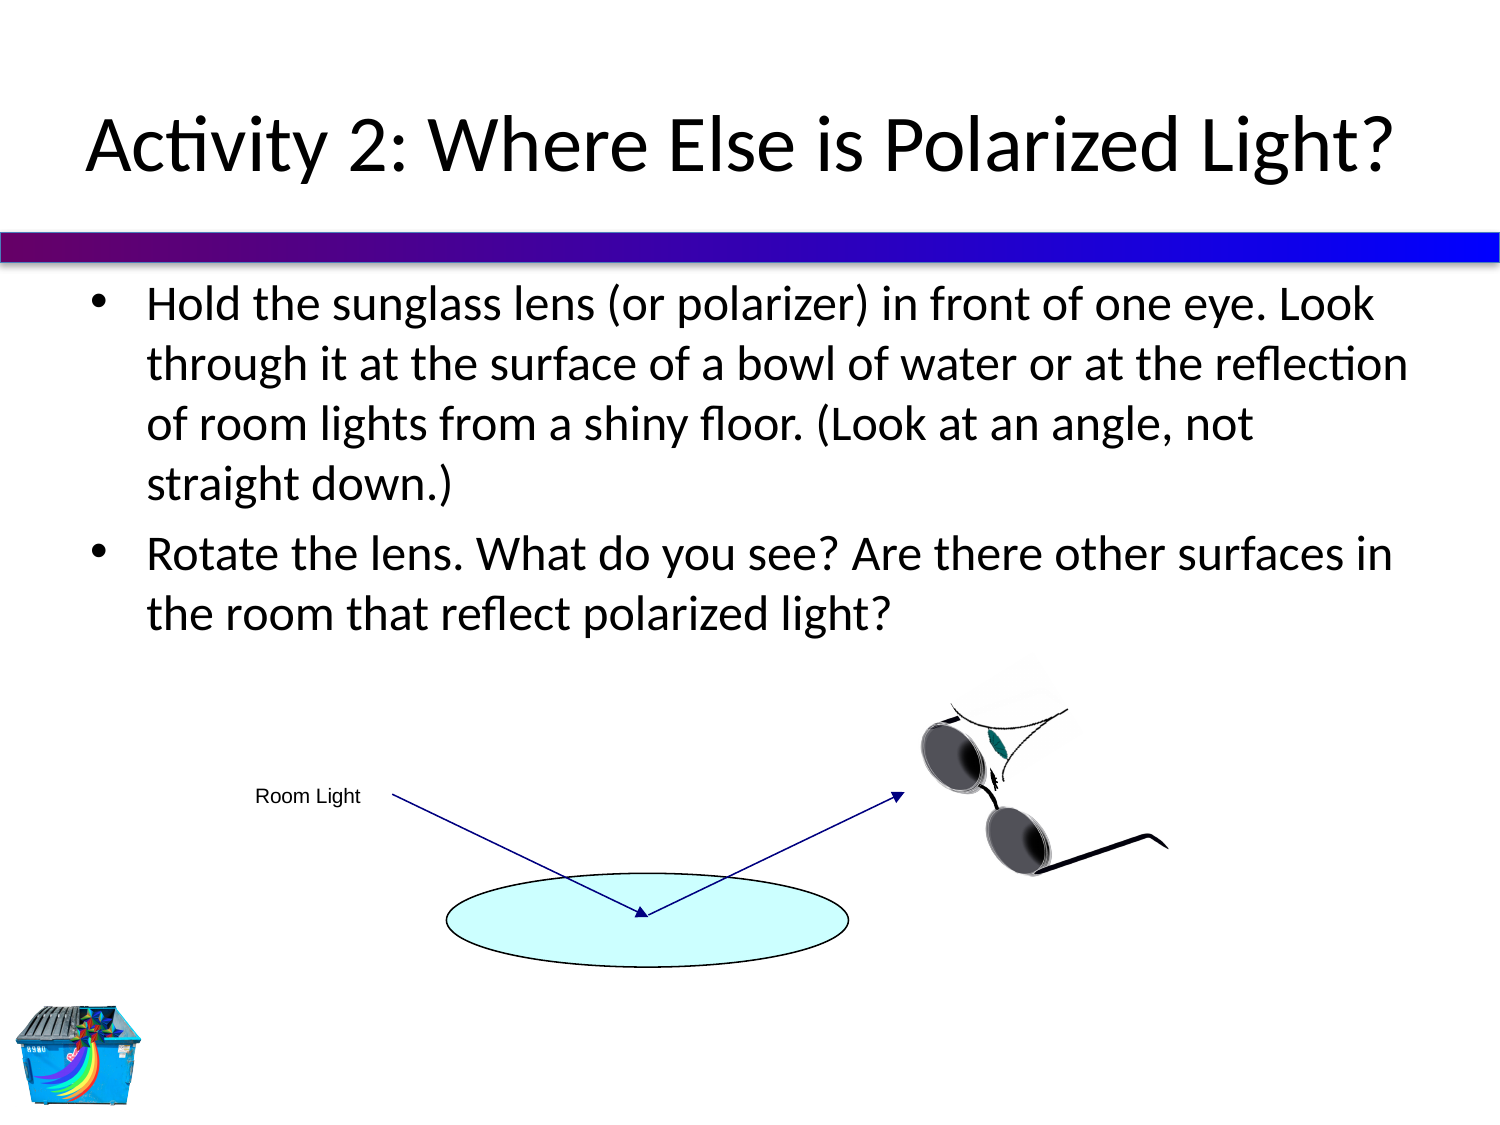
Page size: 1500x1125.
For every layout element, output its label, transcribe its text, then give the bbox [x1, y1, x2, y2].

picture [14, 1004, 143, 1107]
list Hold the sunglass lens (or polarizer) in front of one eye. Look through it at the surface of a bowl of water or at the reflection of room lights from a shiny floor. (Look at an angle, not straight down.) Rotate the lens. What do you see? Are there other surfaces in the room that reflect polarized light? [75, 262, 1425, 1005]
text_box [239, 764, 998, 968]
picture [905, 652, 1173, 936]
title Activity 2: Where Else is Polarized Light? [0, 45, 1500, 233]
